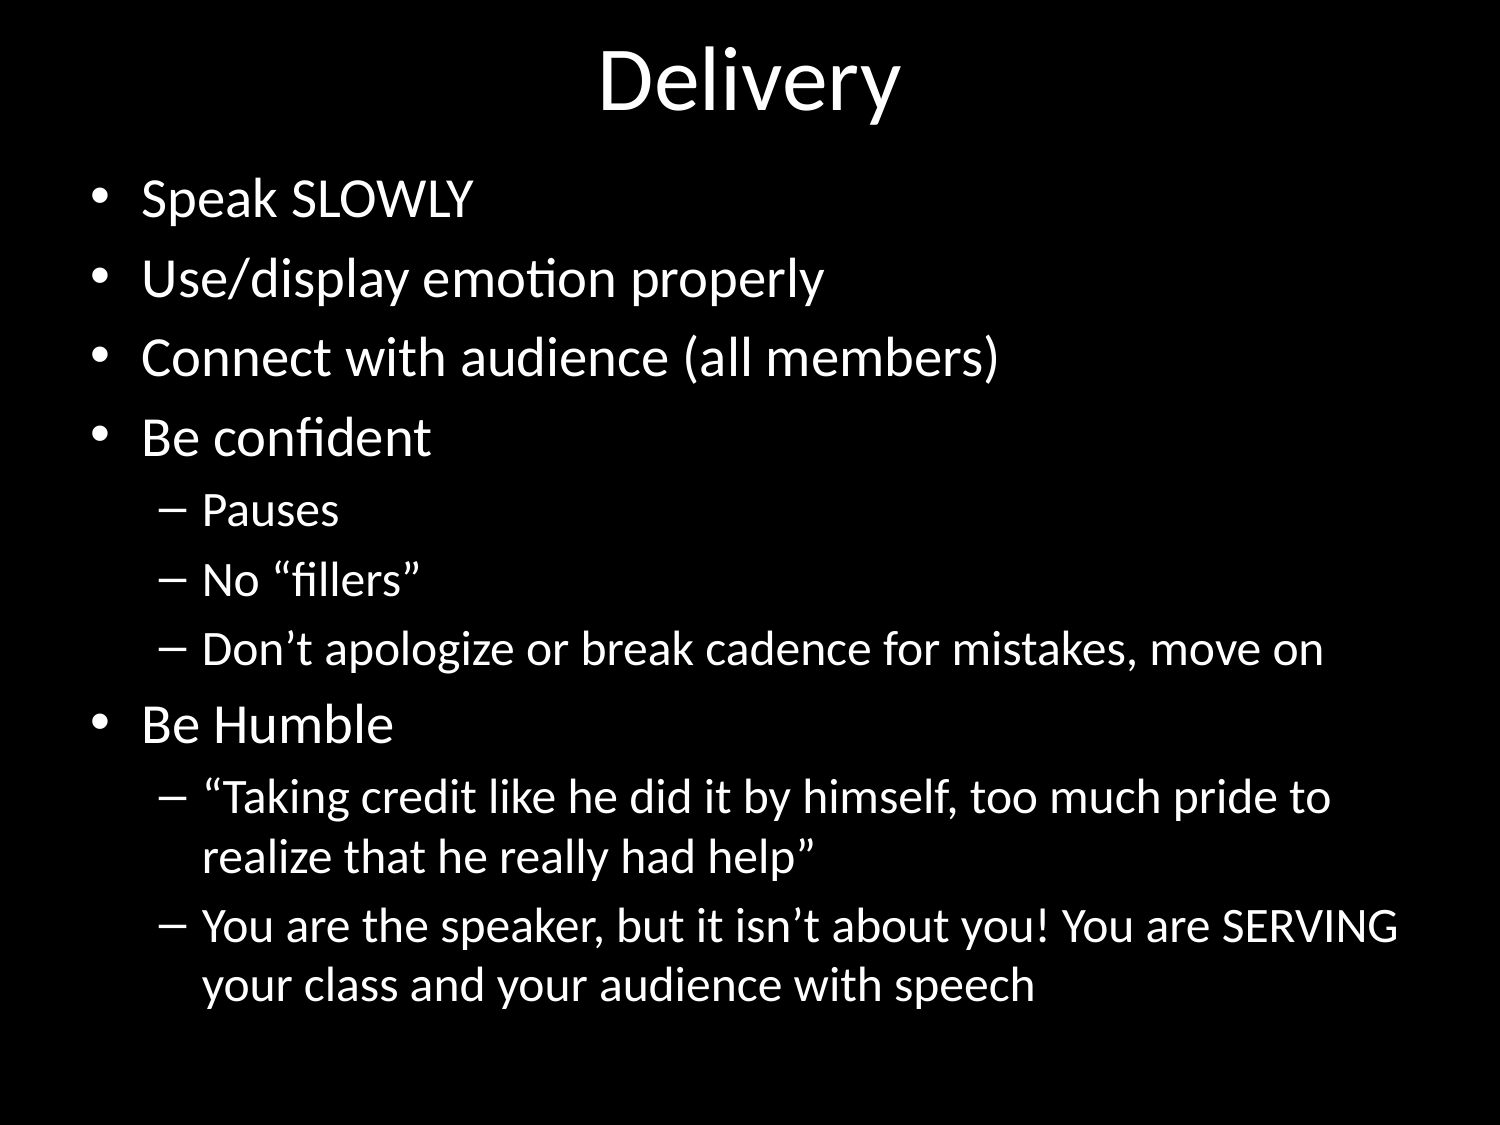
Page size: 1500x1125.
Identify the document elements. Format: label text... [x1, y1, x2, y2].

title Delivery [75, 0, 1425, 150]
list Speak SLOWLY Use/display emotion properly Connect with audience (all members) Be confident Pauses No “fillers” Don’t apologize or break cadence for mistakes, move on Be Humble “Taking credit like he did it by himself, too much pride to realize that he really had help” You are the speaker, but it isn’t about you! You are SERVING your class and your audience with speech [75, 153, 1425, 1021]
